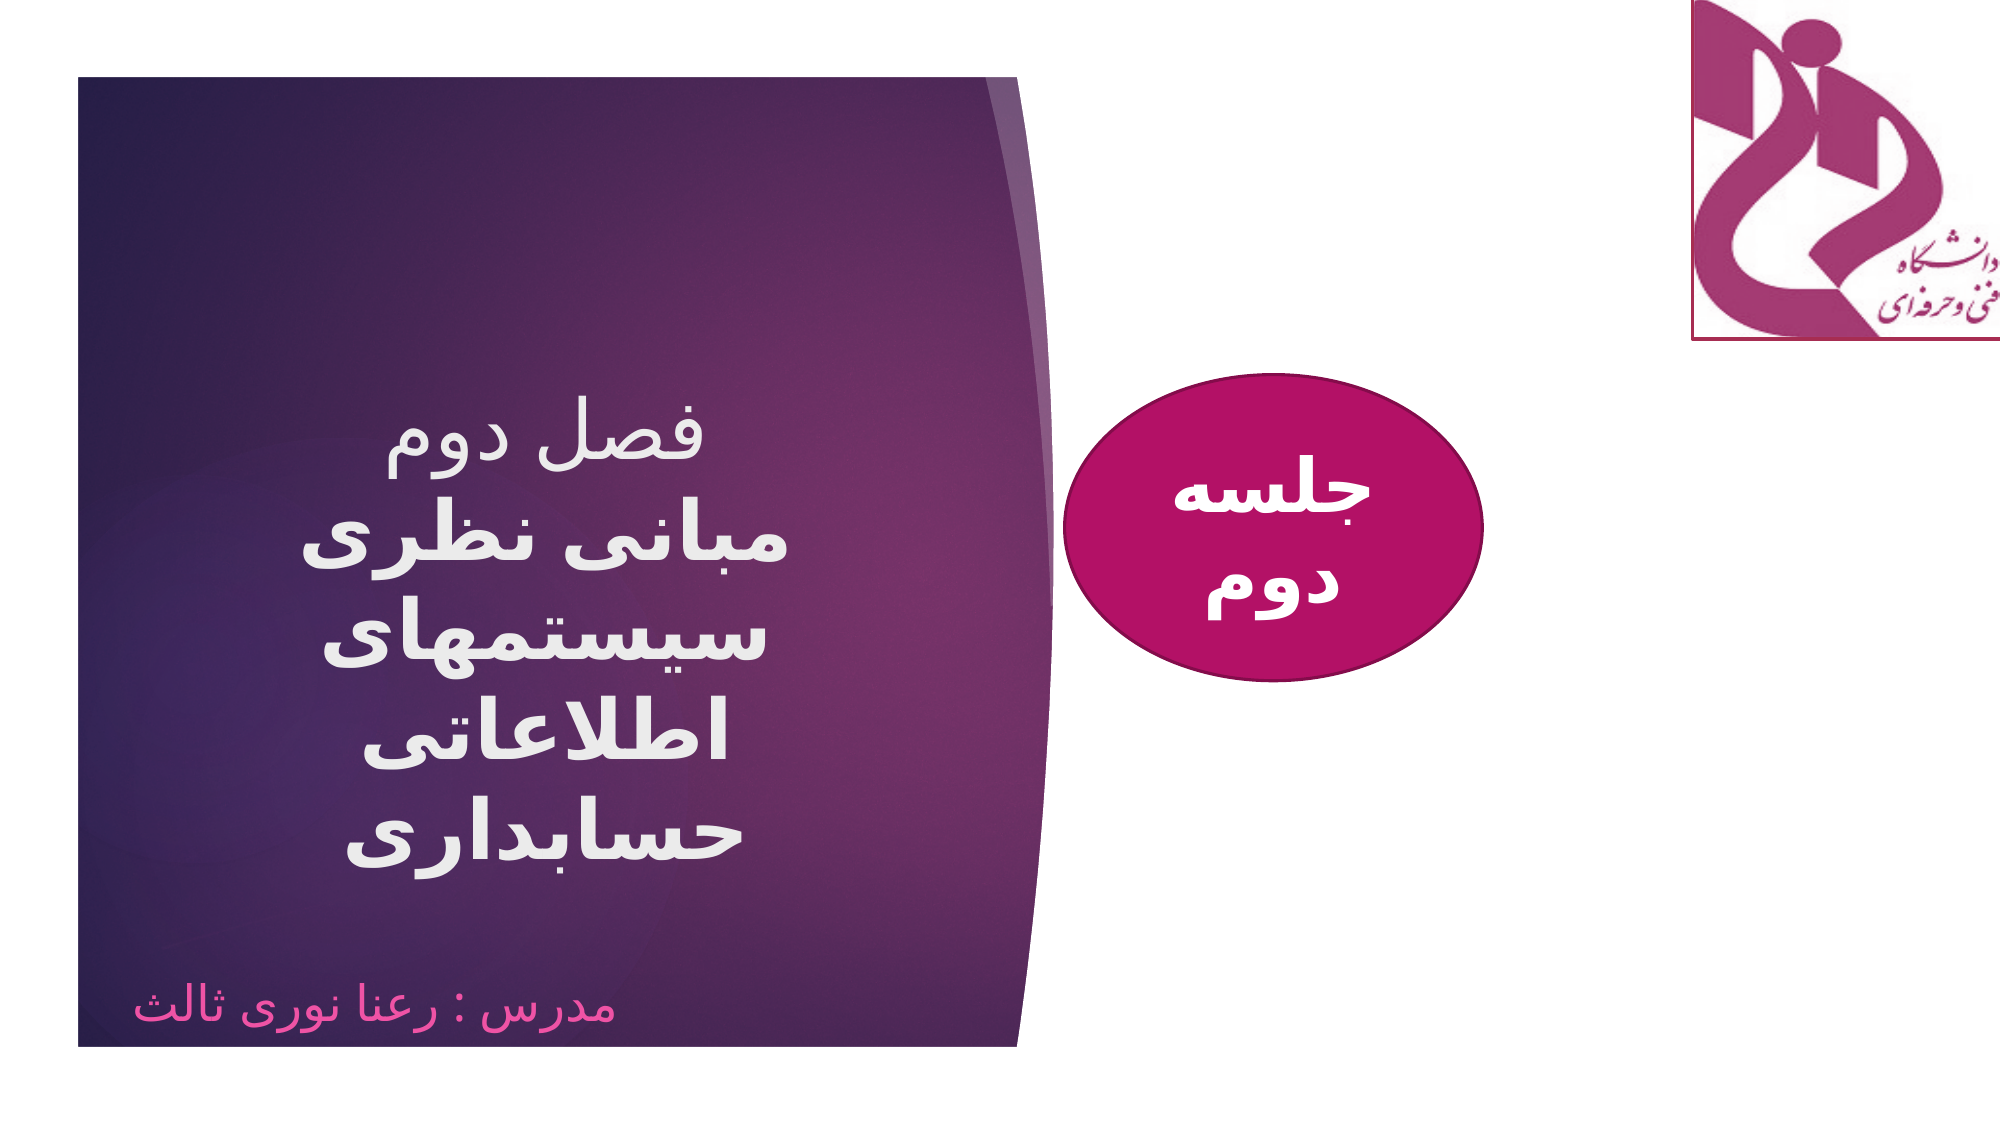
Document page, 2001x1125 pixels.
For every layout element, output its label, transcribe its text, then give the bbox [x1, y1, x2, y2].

title فصل دوم مبانی نظری سیستمهای اطلاعاتی حسابداری [189, 439, 904, 814]
list مدرس : رعنا نوری ثالث [67, 813, 684, 1125]
text_box جلسه دوم [1063, 373, 1484, 683]
picture [1693, 0, 2000, 338]
